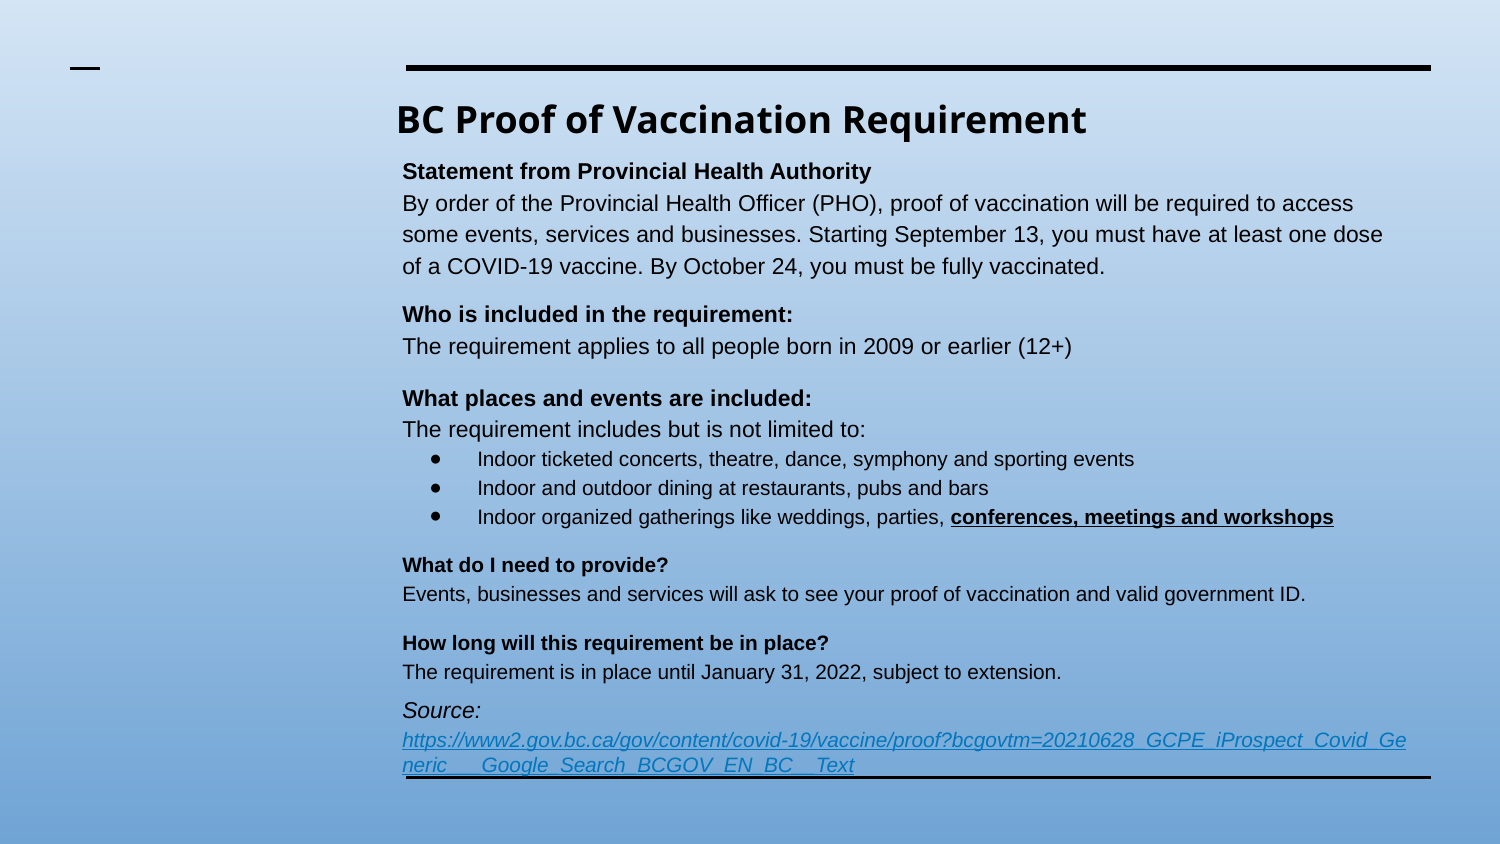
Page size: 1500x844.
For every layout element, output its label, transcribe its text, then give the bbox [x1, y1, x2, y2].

title BC Proof of Vaccination Requirement [380, 80, 1431, 138]
list Statement from Provincial Health Authority By order of the Provincial Health Officer (PHO), proof of vaccination will be required to access some events, services and businesses. Starting September 13, you must have at least one dose of a COVID-19 vaccine. By October 24, you must be fully vaccinated. Who is included in the requirement: The requirement applies to all people born in 2009 or earlier (12+) What places and events are included: The requirement includes but is not limited to: Indoor ticketed concerts, theatre, dance, symphony and sporting events Indoor and outdoor dining at restaurants, pubs and bars Indoor organized gatherings like weddings, parties, conferences, meetings and workshops What do I need to provide? Events, businesses and services will ask to see your proof of vaccination and valid government ID. How long will this requirement be in place? The requirement is in place until January 31, 2022, subject to extension. Source: https://www2.gov.bc.ca/gov/content/covid-19/vaccine/proof?bcgovtm=20210628_GCPE_iProspect_Covid_Generic___Google_Search_BCGOV_EN_BC__Text [387, 137, 1425, 778]
